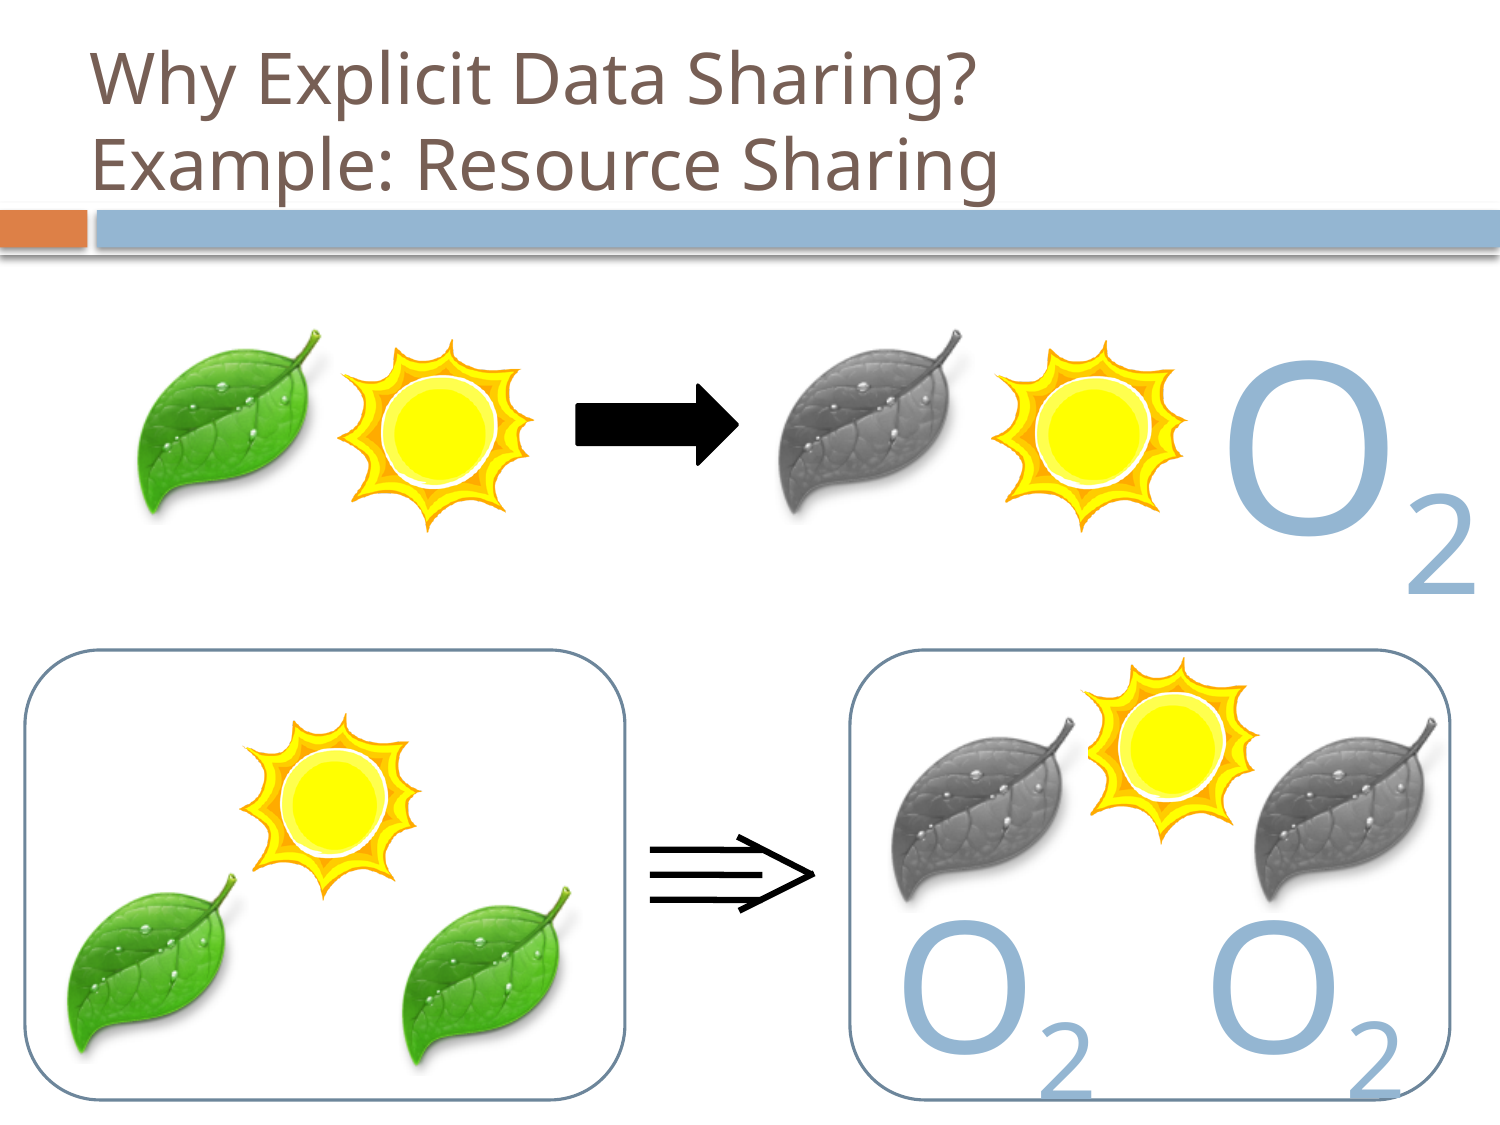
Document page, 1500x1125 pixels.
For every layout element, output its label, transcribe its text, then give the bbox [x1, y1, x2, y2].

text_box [649, 649, 1451, 1101]
title Why Explicit Data Sharing? Example: Resource Sharing [75, 24, 1425, 213]
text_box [24, 649, 626, 1101]
text_box O2 [1200, 287, 1497, 630]
picture [987, 333, 1192, 539]
picture [774, 324, 976, 526]
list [333, 333, 538, 538]
text_box [575, 383, 739, 466]
picture [132, 324, 334, 526]
